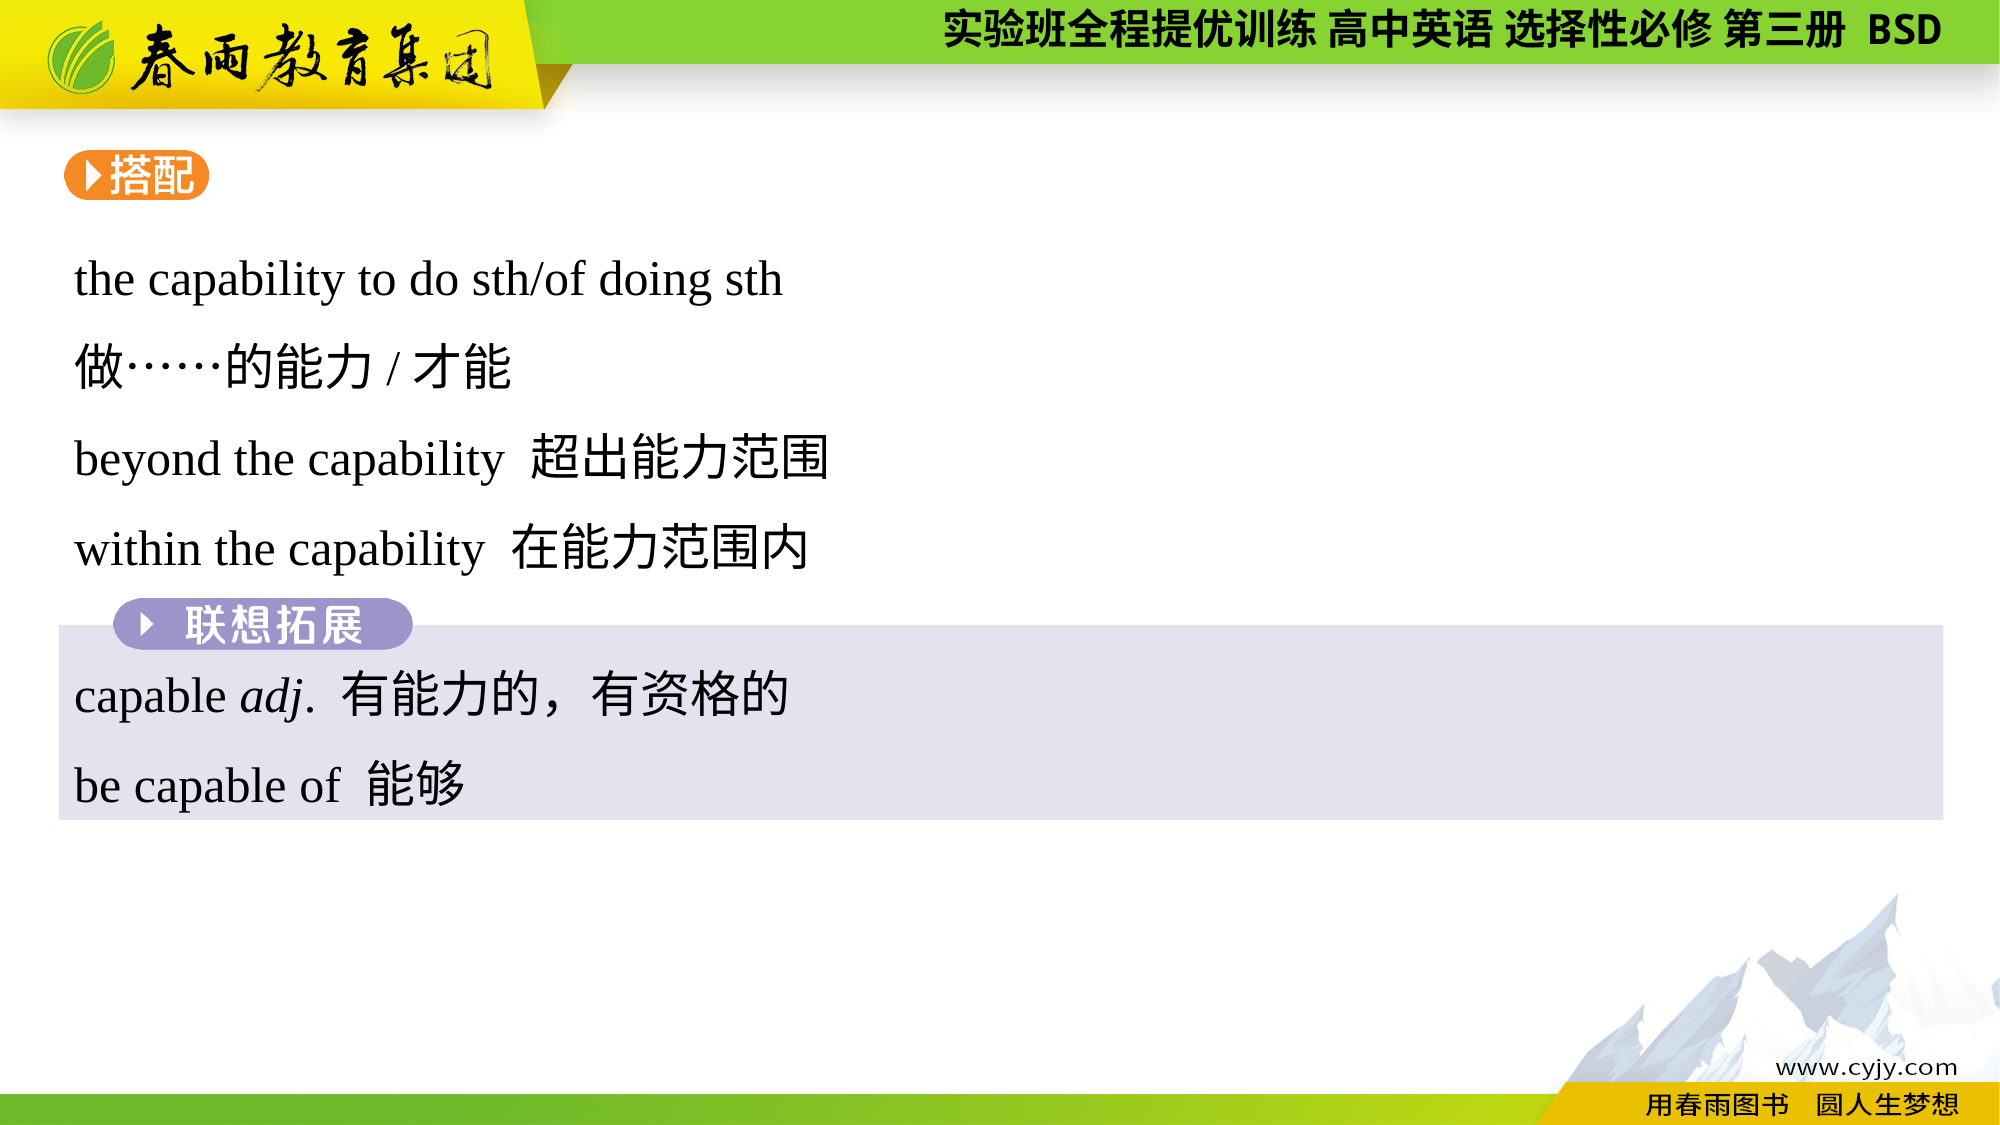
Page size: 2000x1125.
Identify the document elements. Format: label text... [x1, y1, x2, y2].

picture [0, 0, 2000, 1125]
list the capability to do sth/of doing sth 做……的能力/才能 beyond the capability 超出能力范围 within the capability 在能力范围内 [59, 208, 1944, 576]
text_box capable adj. 有能力的，有资格的 be capable of 能够 [59, 625, 1944, 821]
